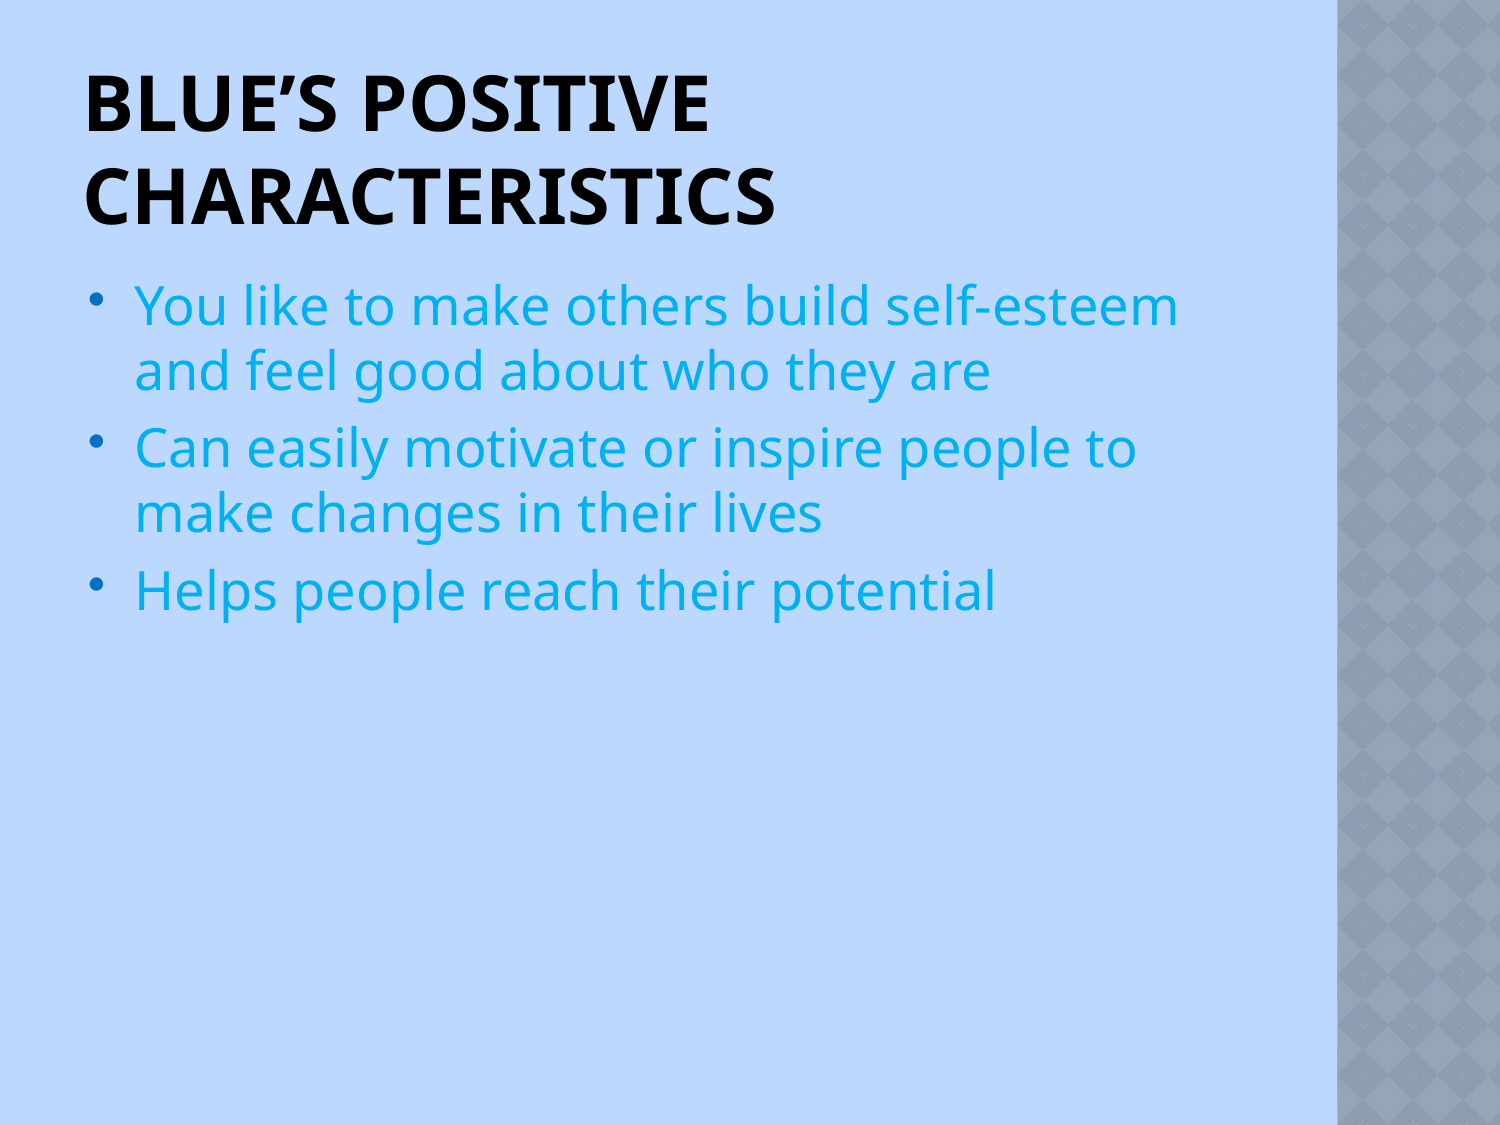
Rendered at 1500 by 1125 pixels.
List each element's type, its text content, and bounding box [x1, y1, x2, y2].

title Blue’s Positive Characteristics [75, 52, 1263, 240]
list You like to make others build self-esteem and feel good about who they are Can easily motivate or inspire people to make changes in their lives Helps people reach their potential [75, 264, 1263, 1059]
